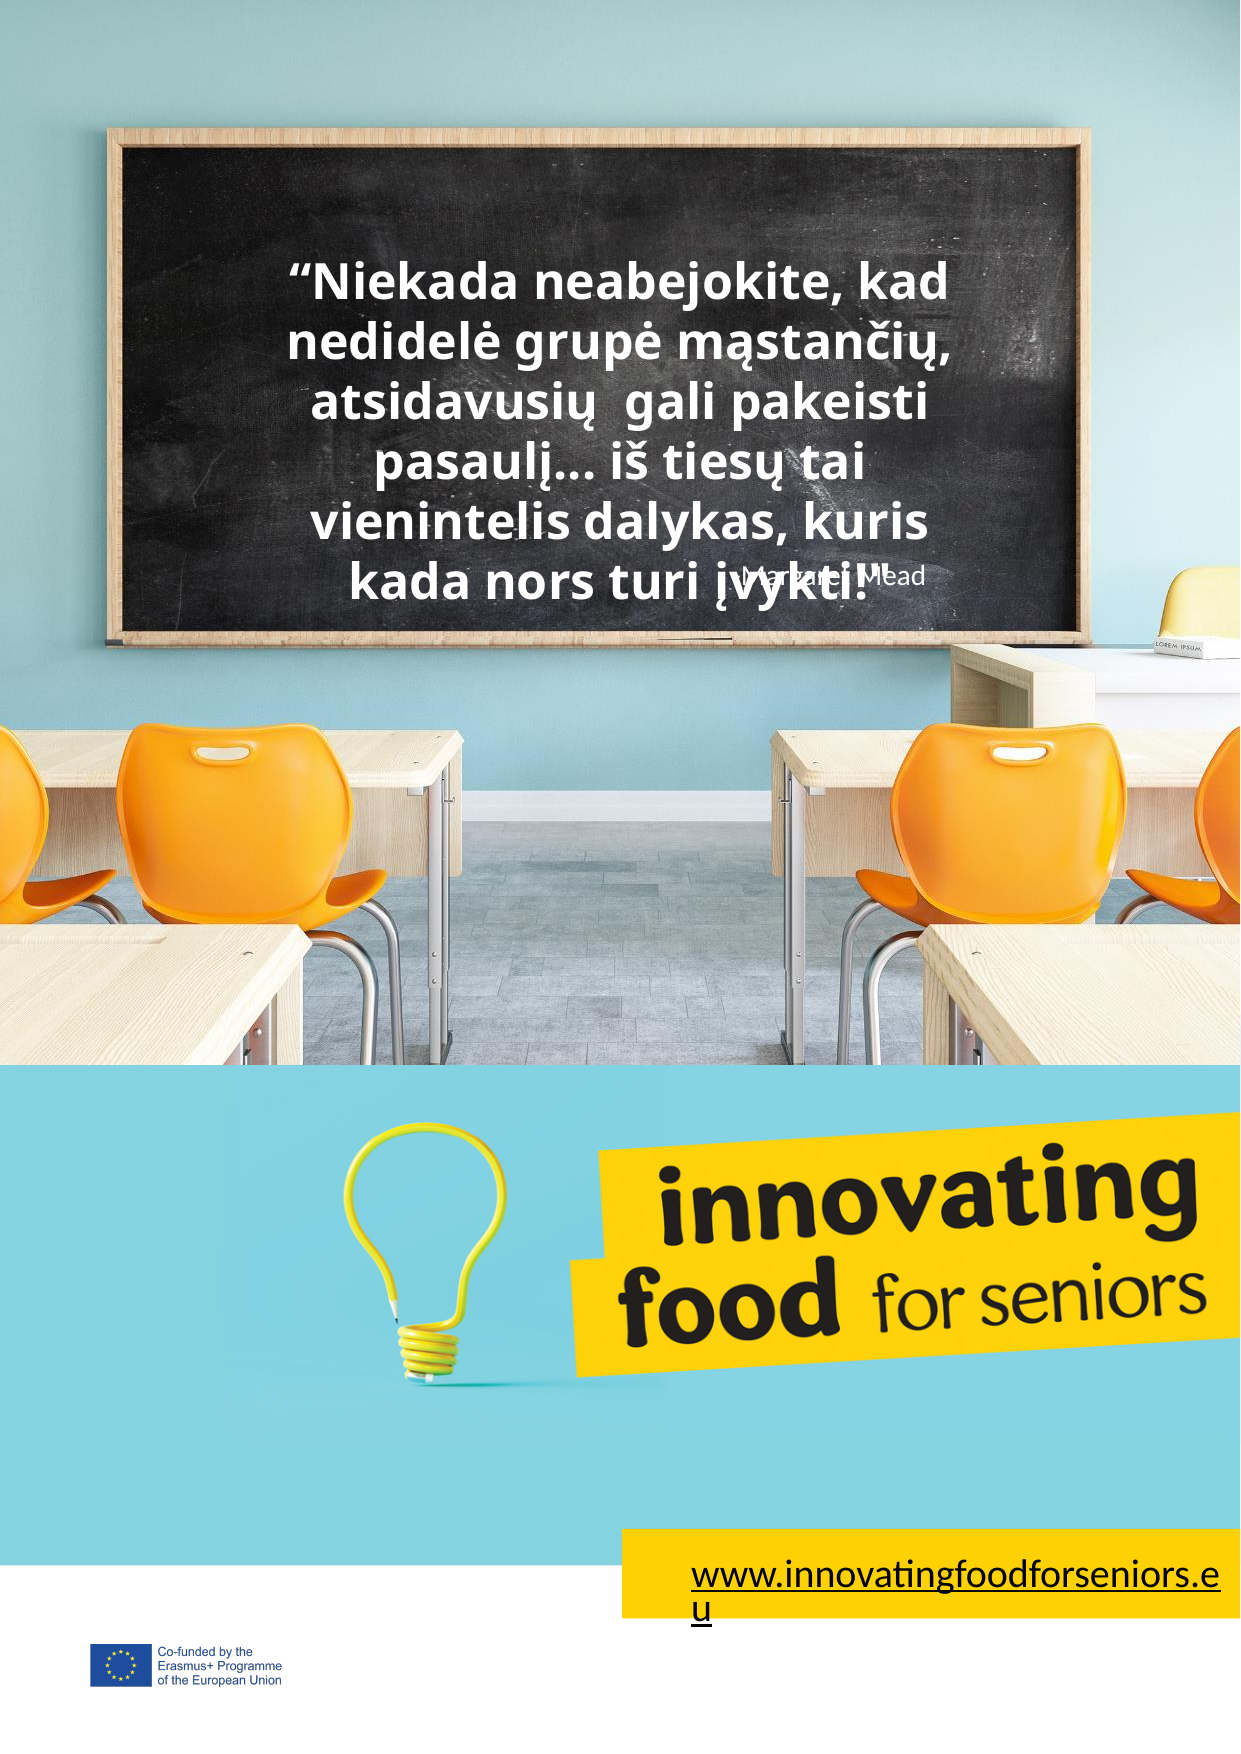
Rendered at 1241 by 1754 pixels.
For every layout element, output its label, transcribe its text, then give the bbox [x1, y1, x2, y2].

list www.innovatingfoodforseniors.eu [676, 1545, 1241, 1604]
picture [0, 0, 1241, 1444]
